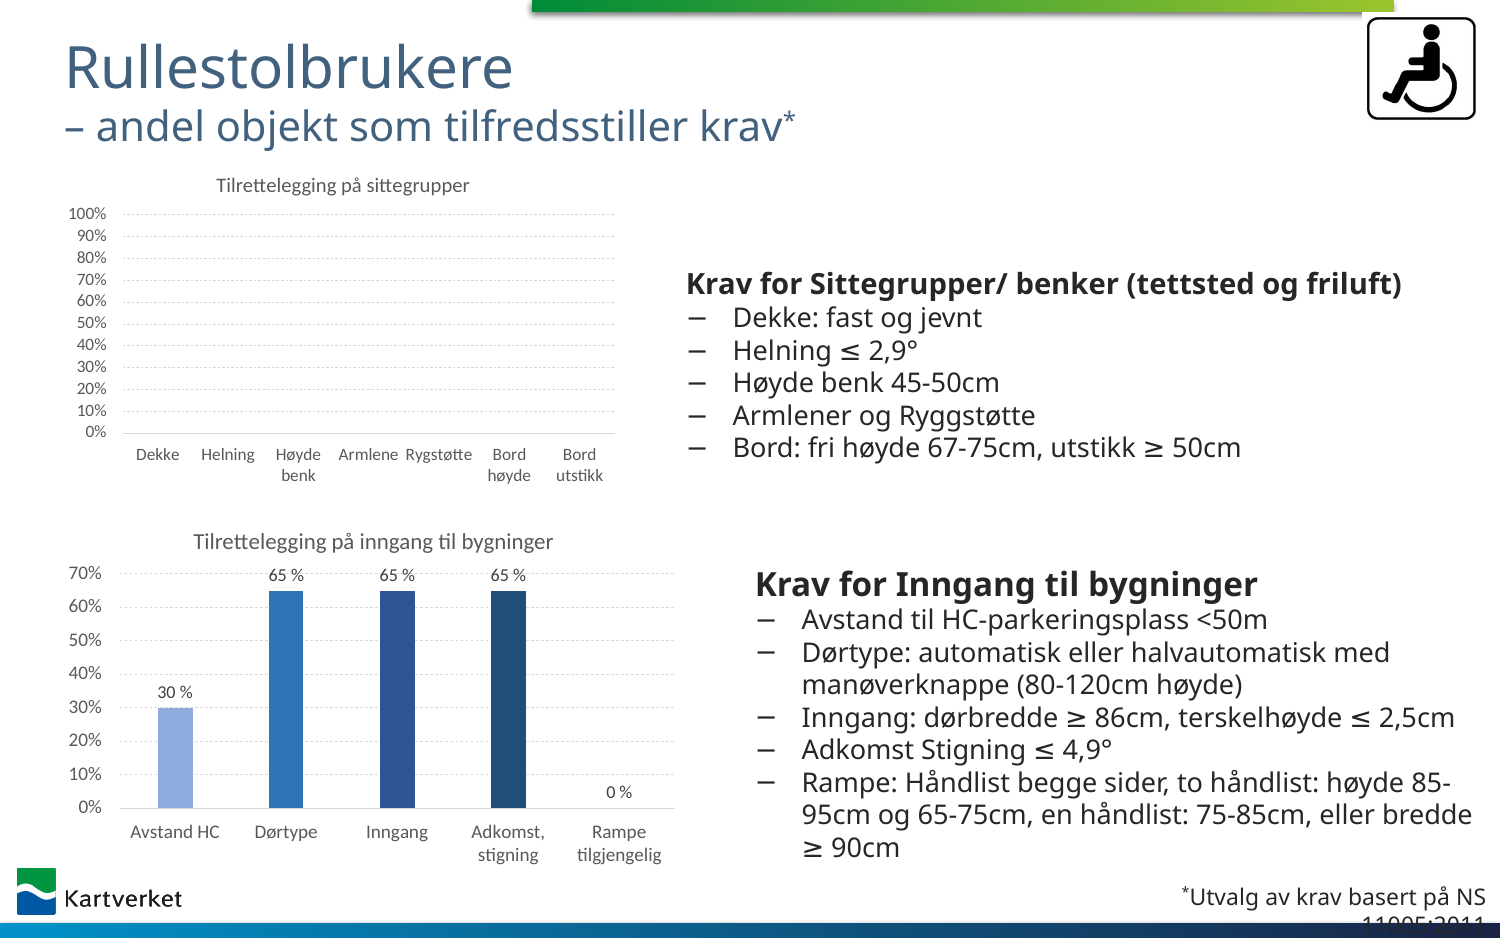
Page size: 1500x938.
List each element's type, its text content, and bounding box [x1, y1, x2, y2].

text_box Krav for Inngang til bygninger Avstand til HC-parkeringsplass <50m Dørtype: automatisk eller halvautomatisk med manøverknappe (80-120cm høyde) Inngang: dørbredde ≥ 86cm, terskelhøyde ≤ 2,5cm Adkomst Stigning ≤ 4,9° Rampe: Håndlist begge sider, to håndlist: høyde 85-95cm og 65-75cm, en håndlist: 75-85cm, eller bredde ≥ 90cm [740, 555, 1491, 870]
picture [62, 166, 625, 492]
text_box Rullestolbrukere – andel objekt som tilfredsstiller krav* [49, 25, 1431, 158]
text_box Krav for Sittegrupper/ benker (tettsted og friluft) Dekke: fast og jevnt Helning ≤ 2,9° Høyde benk 45-50cm Armlener og Ryggstøtte Bord: fri høyde 67-75cm, utstikk ≥ 50cm [670, 258, 1418, 471]
text_box *Utvalg av krav basert på NS 11005:2011 [1068, 873, 1500, 938]
picture [1362, 12, 1481, 126]
picture [62, 520, 686, 874]
